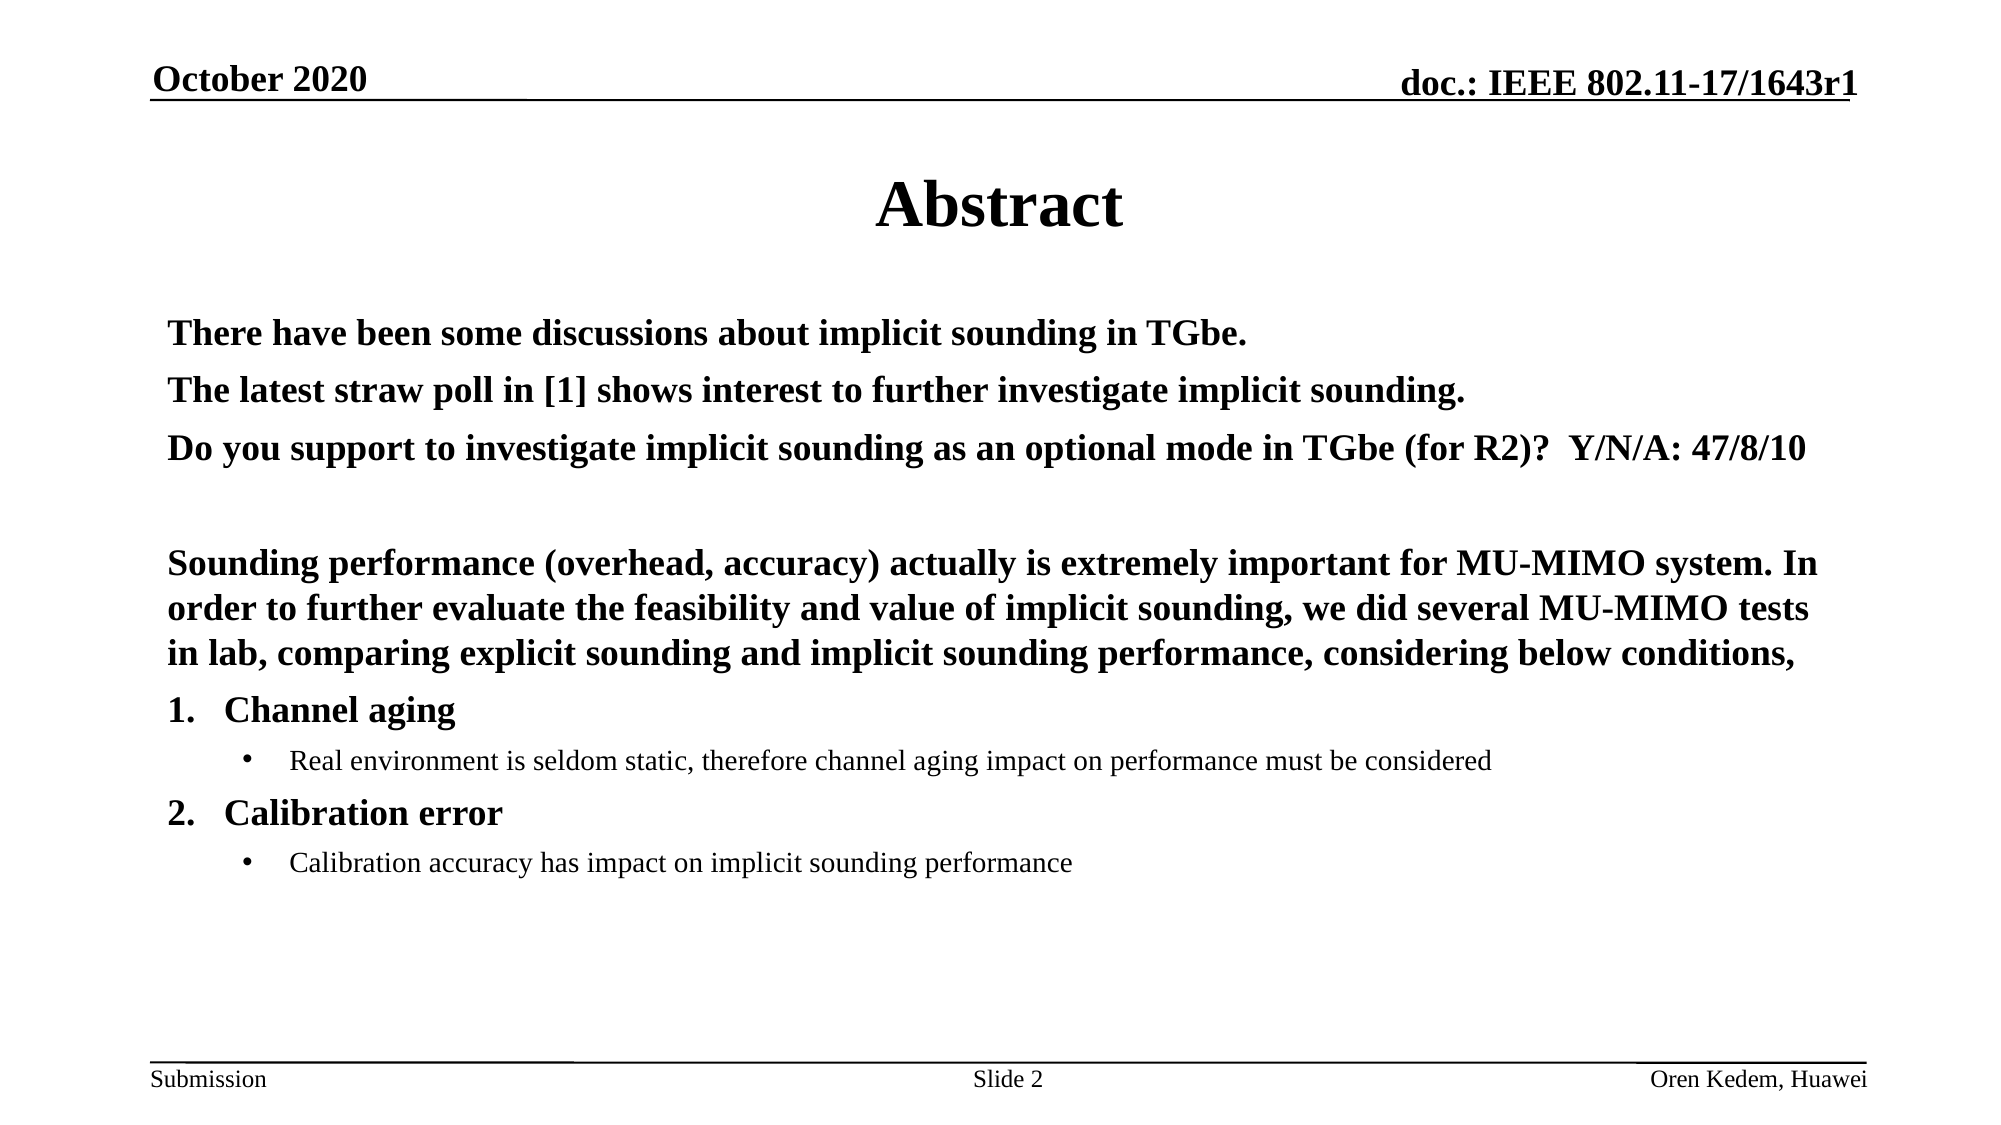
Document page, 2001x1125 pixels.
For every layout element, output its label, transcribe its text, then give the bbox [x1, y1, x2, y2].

slide_number Slide 2 [950, 1061, 1067, 1123]
footer Oren Kedem, Huawei [1171, 1061, 1869, 1093]
list There have been some discussions about implicit sounding in TGbe. The latest straw poll in [1] shows interest to further investigate implicit sounding. Do you support to investigate implicit sounding as an optional mode in TGbe (for R2)? Y/N/A: 47/8/10 Sounding performance (overhead, accuracy) actually is extremely important for MU-MIMO system. In order to further evaluate the feasibility and value of implicit sounding, we did several MU-MIMO tests in lab, comparing explicit sounding and implicit sounding performance, considering below conditions, Channel aging Real environment is seldom static, therefore channel aging impact on performance must be considered Calibration error Calibration accuracy has impact on implicit sounding performance [152, 299, 1853, 976]
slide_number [152, 54, 563, 100]
title Abstract [149, 112, 1850, 288]
